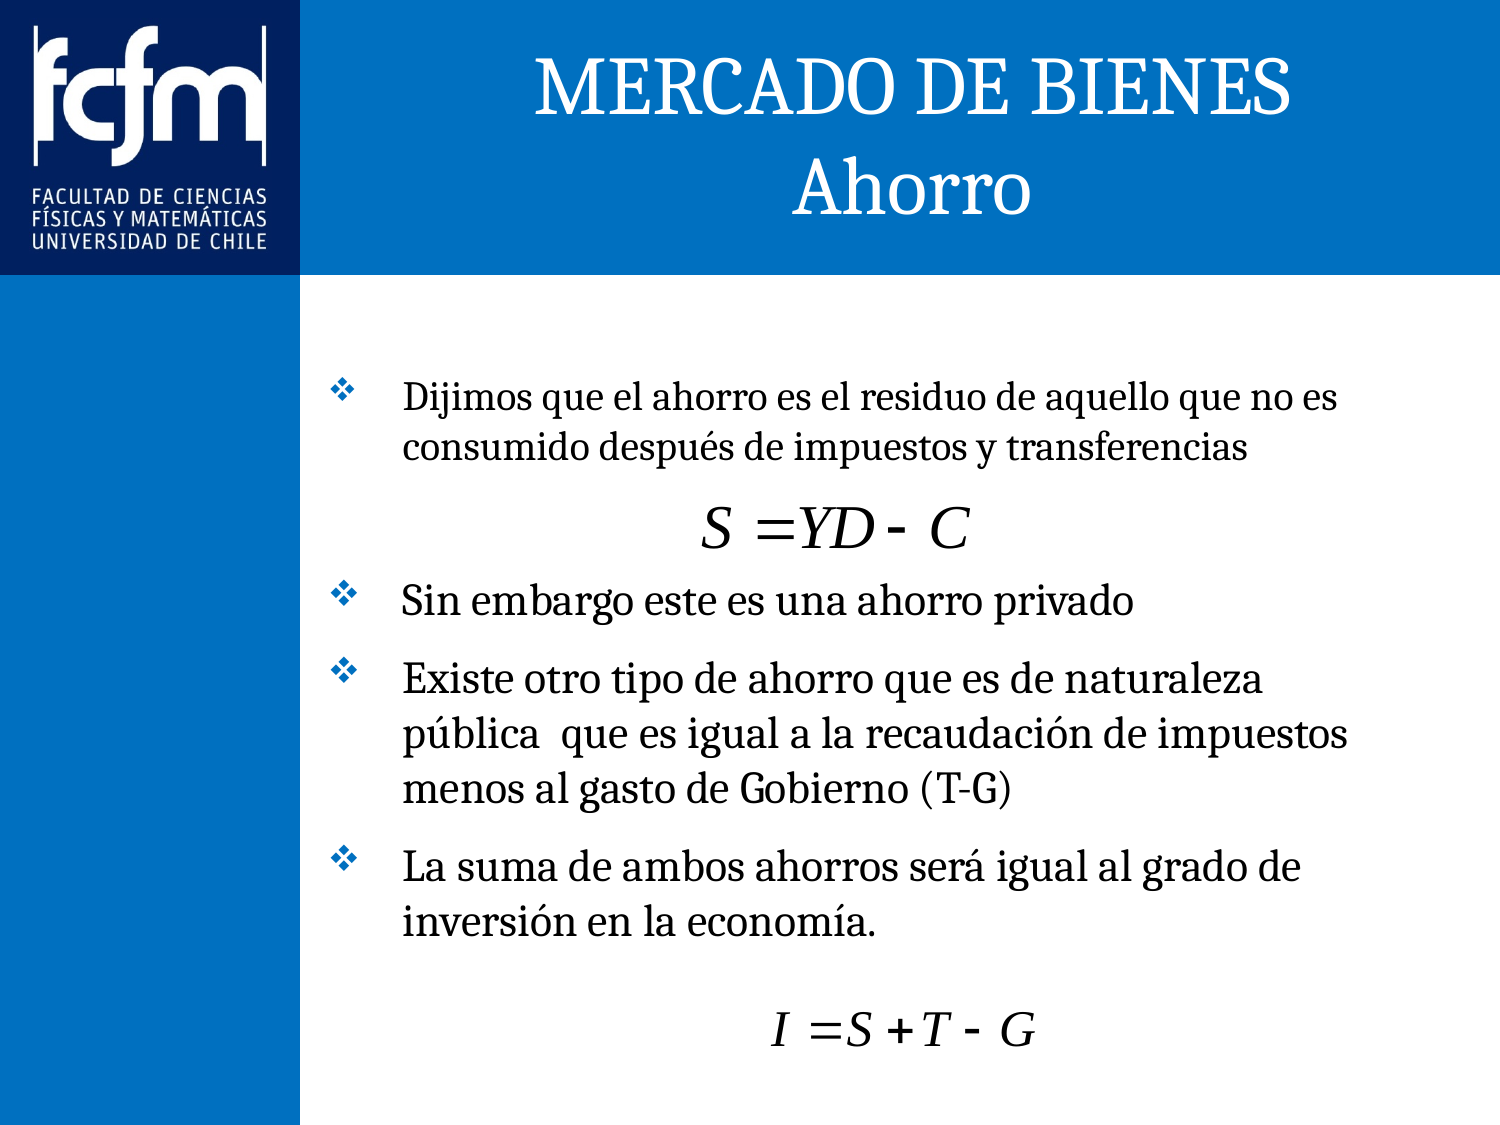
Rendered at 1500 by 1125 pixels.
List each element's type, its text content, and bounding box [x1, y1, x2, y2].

text_box Dijimos que el ahorro es el residuo de aquello que no es consumido después de impuestos y transferencias Sin embargo este es una ahorro privado Existe otro tipo de ahorro que es de naturaleza pública que es igual a la recaudación de impuestos menos al gasto de Gobierno (T-G) La suma de ambos ahorros será igual al grado de inversión en la economía. [312, 361, 1416, 953]
text_box MERCADO DE BIENES Ahorro [399, 37, 1425, 225]
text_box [690, 491, 987, 565]
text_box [761, 999, 1046, 1060]
picture [29, 18, 272, 254]
